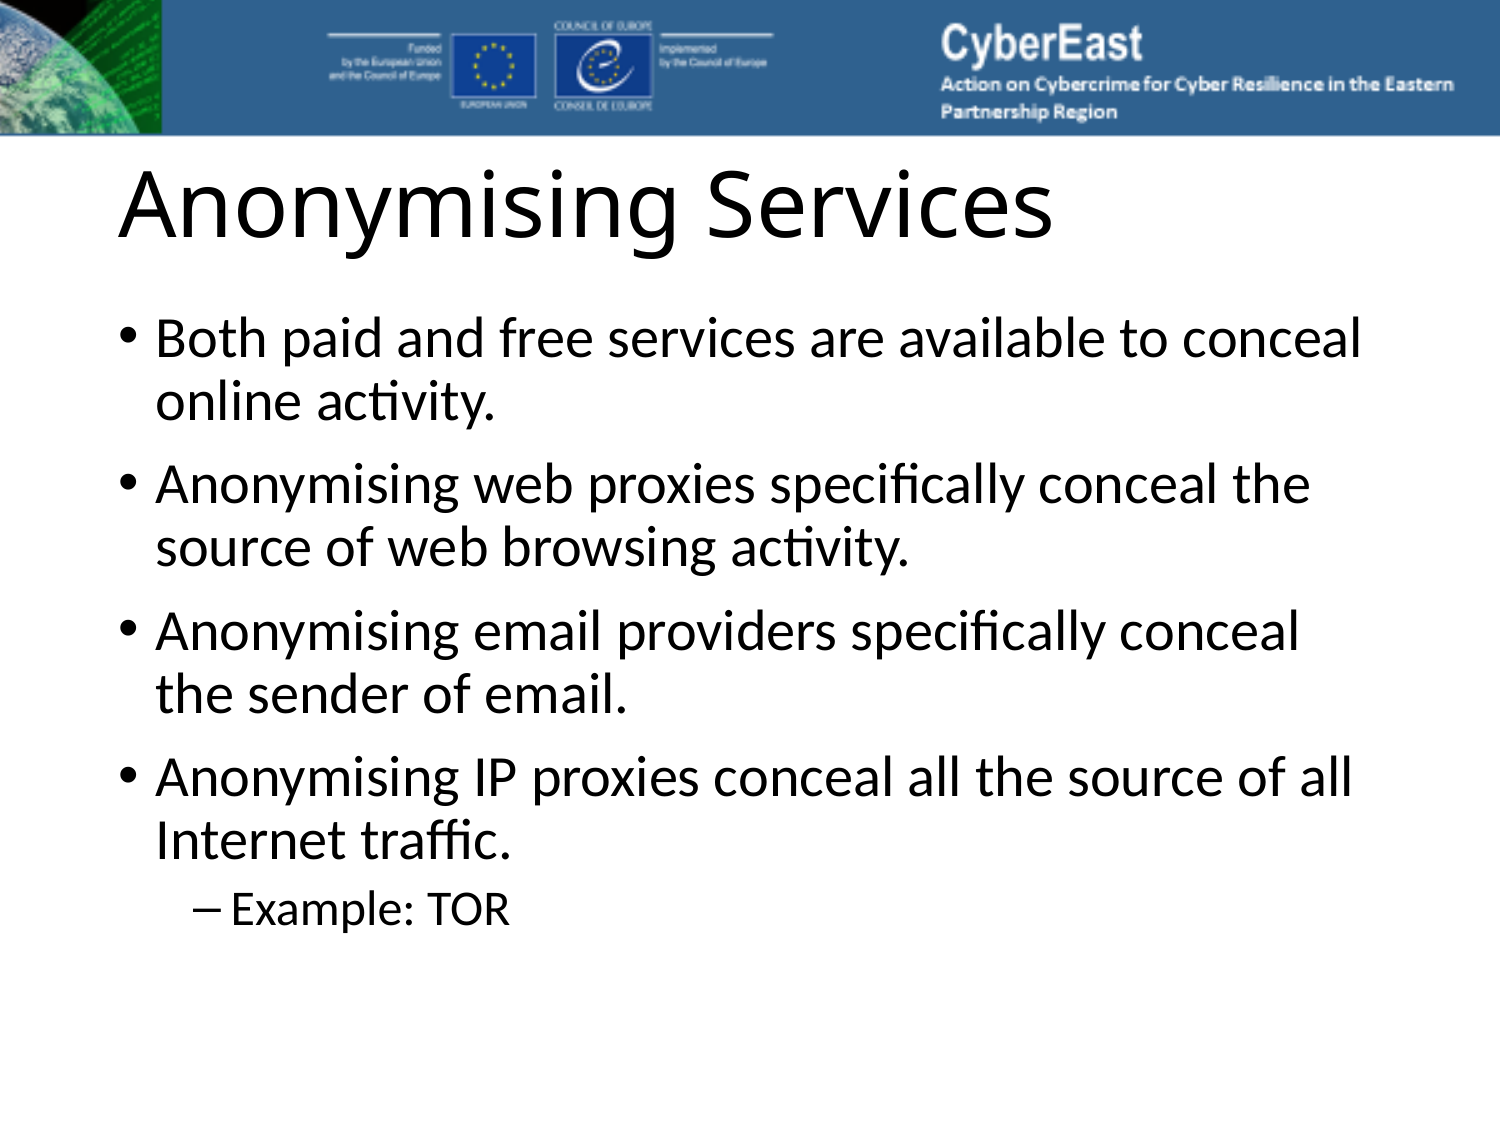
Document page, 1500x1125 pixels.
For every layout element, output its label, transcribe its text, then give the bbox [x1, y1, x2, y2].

picture [0, 0, 1500, 1125]
title Anonymising Services [103, 99, 1397, 299]
list Both paid and free services are available to conceal online activity. Anonymising web proxies specifically conceal the source of web browsing activity. Anonymising email providers specifically conceal the sender of email. Anonymising IP proxies conceal all the source of all Internet traffic. Example: TOR [103, 299, 1397, 1014]
